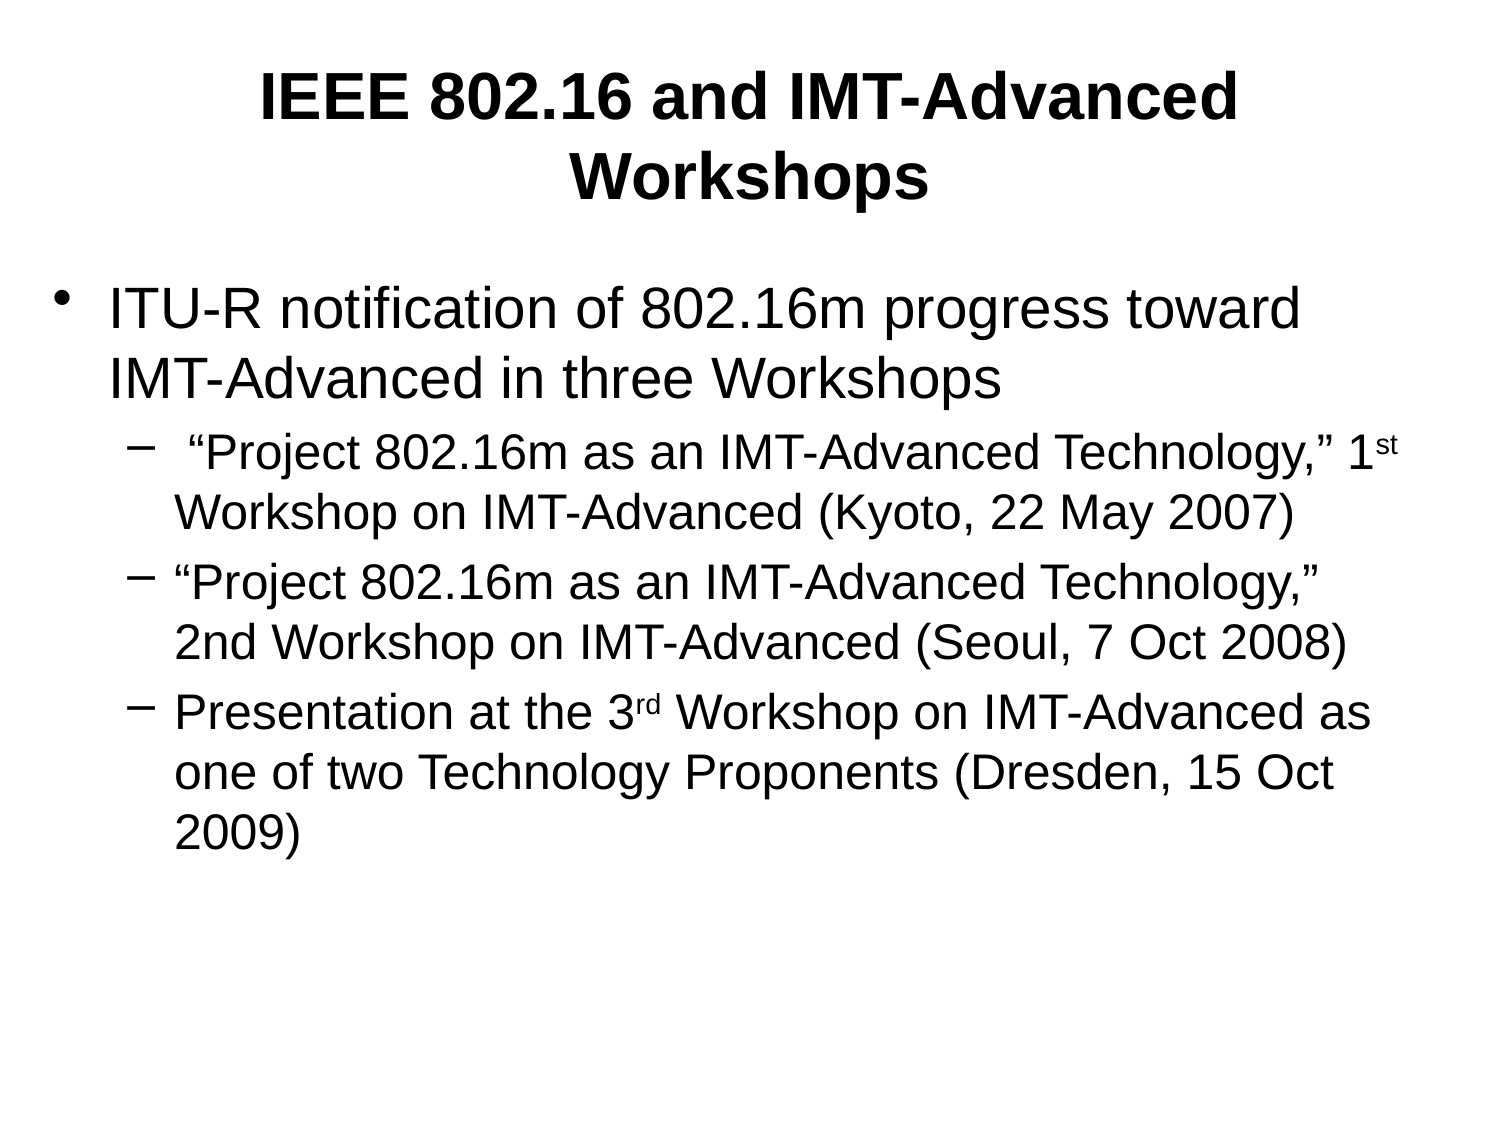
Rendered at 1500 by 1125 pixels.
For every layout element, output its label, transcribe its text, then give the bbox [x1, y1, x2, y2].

list ITU-R notification of 802.16m progress toward IMT-Advanced in three Workshops “Project 802.16m as an IMT-Advanced Technology,” 1st Workshop on IMT-Advanced (Kyoto, 22 May 2007) “Project 802.16m as an IMT-Advanced Technology,” 2nd Workshop on IMT-Advanced (Seoul, 7 Oct 2008) Presentation at the 3rd Workshop on IMT-Advanced as one of two Technology Proponents (Dresden, 15 Oct 2009) [37, 262, 1425, 1038]
title IEEE 802.16 and IMT-Advanced Workshops [75, 45, 1425, 233]
